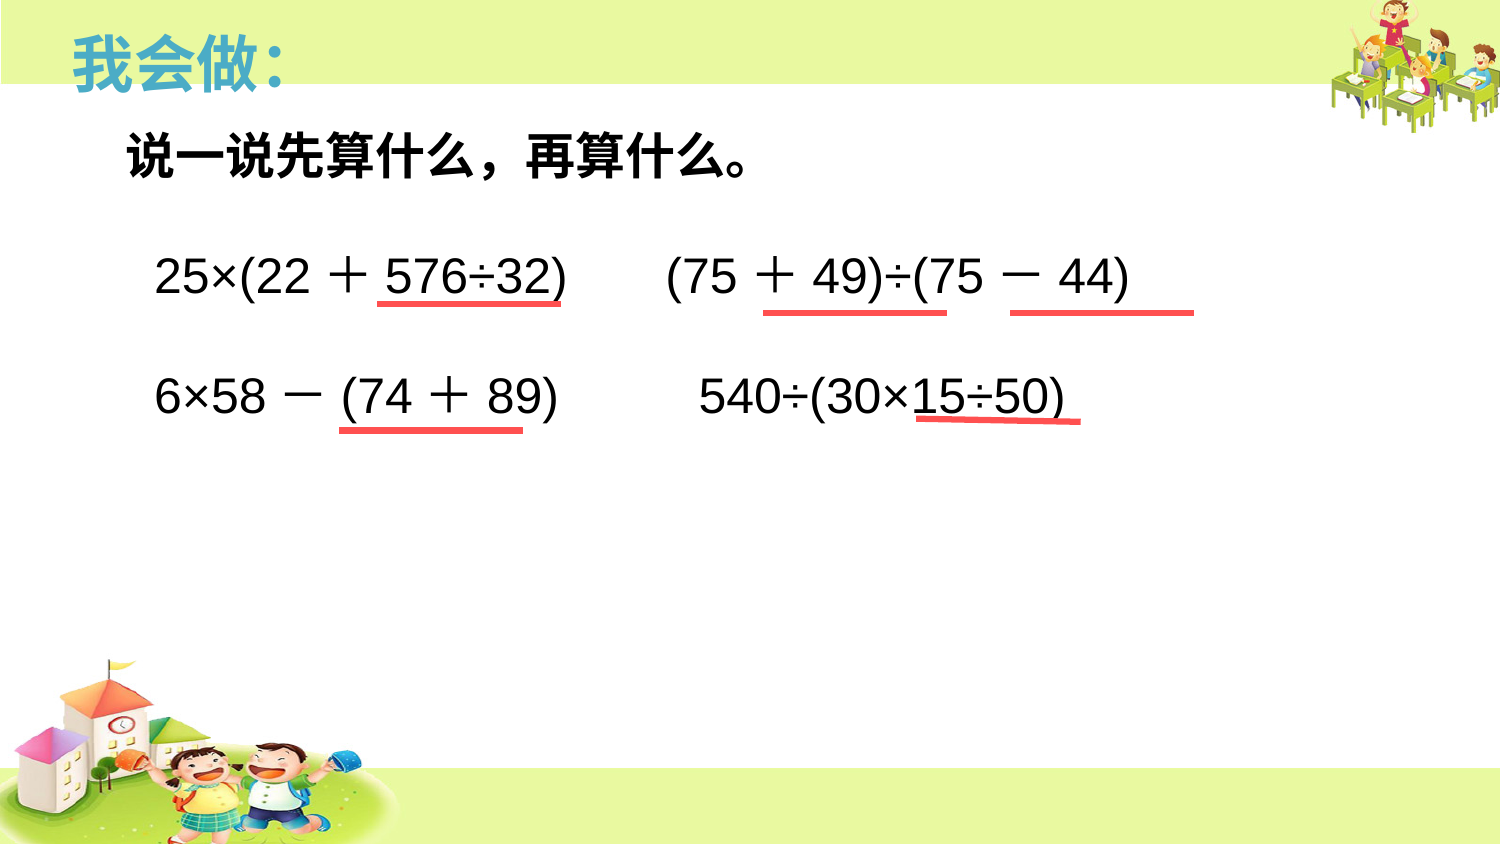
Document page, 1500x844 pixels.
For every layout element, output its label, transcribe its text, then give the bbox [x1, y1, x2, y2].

text_box 说一说先算什么，再算什么。 [110, 116, 809, 192]
text_box 我会做： [56, 17, 337, 108]
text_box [915, 418, 1081, 423]
picture [0, 0, 1500, 844]
text_box 25×(22＋576÷32) (75＋49)÷(75－44) 6×58－(74＋89) 540÷(30×15÷50) [139, 176, 1392, 432]
